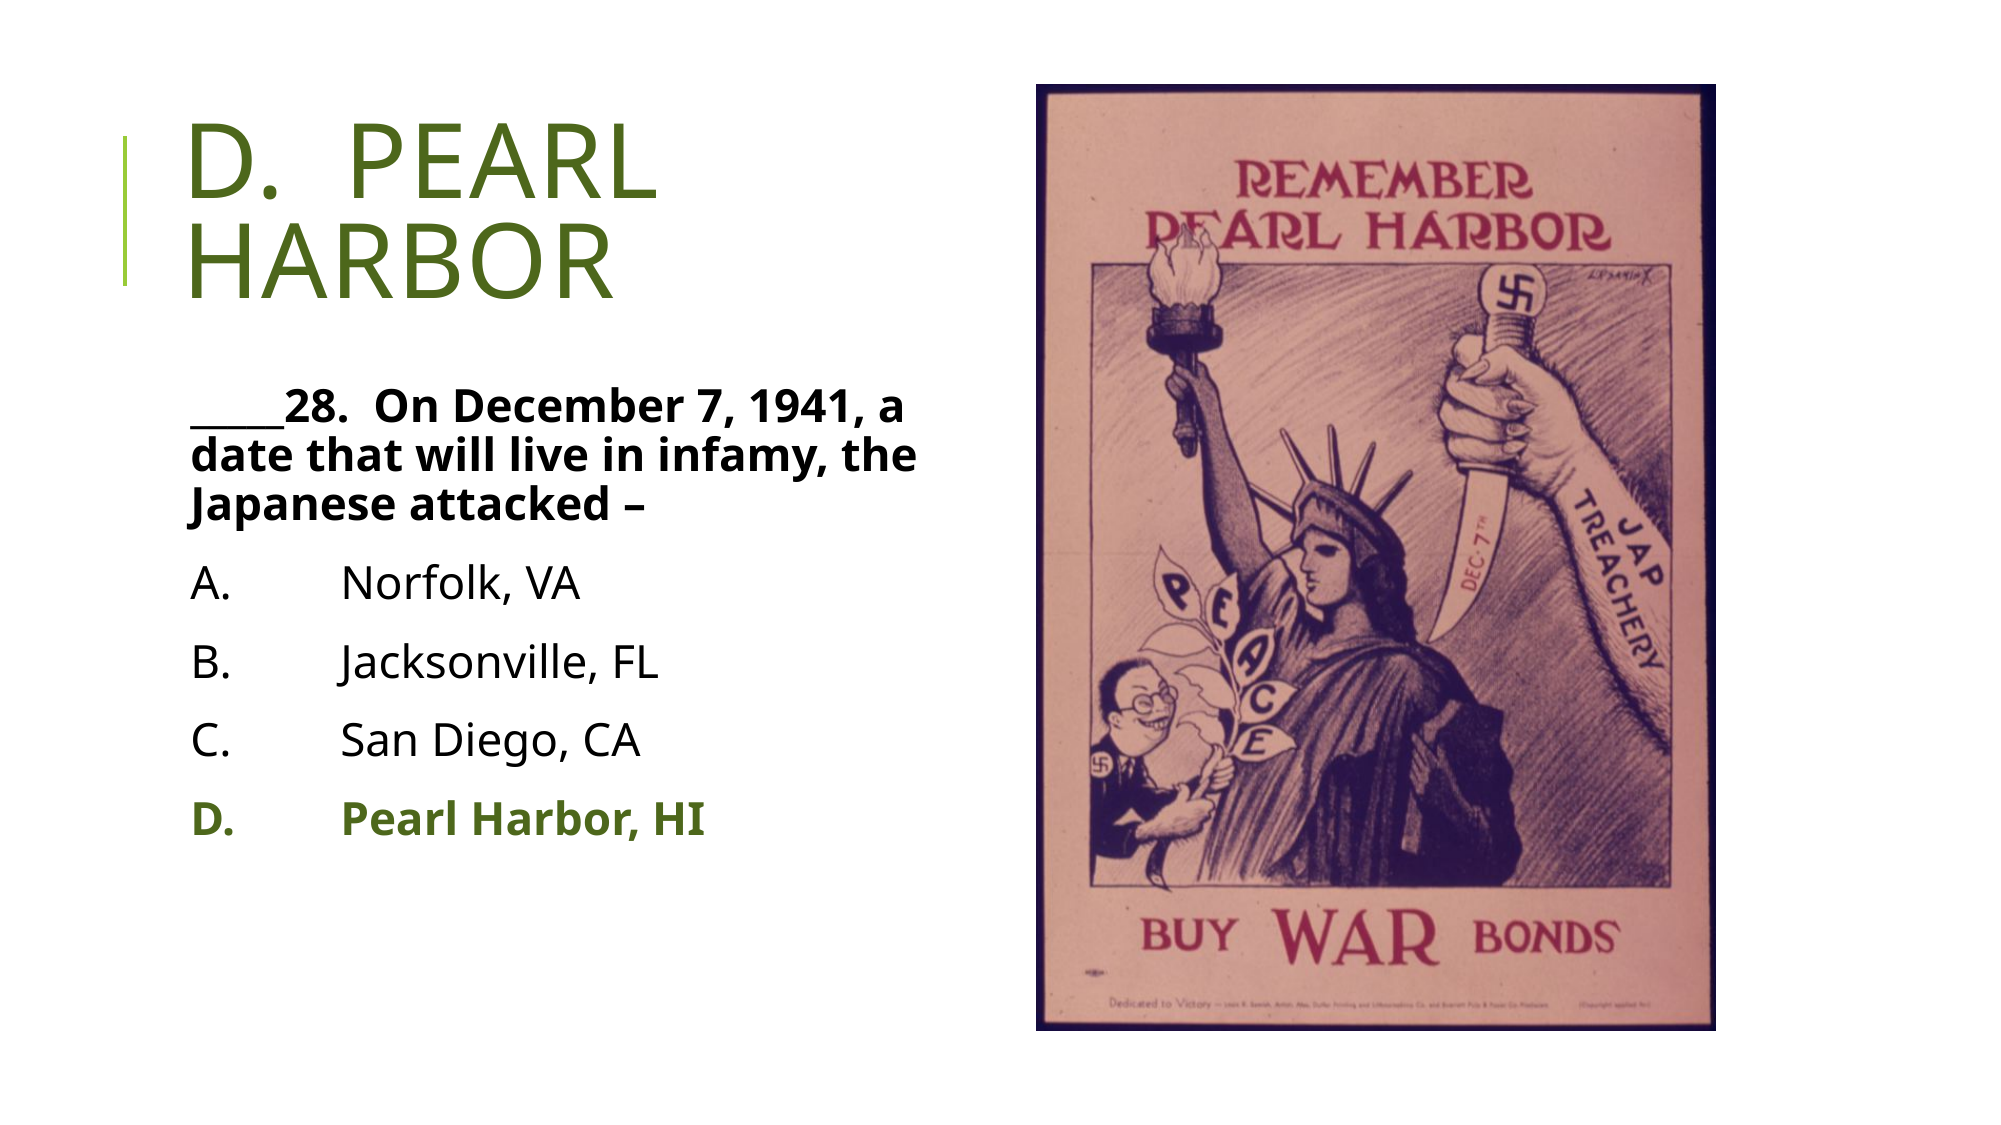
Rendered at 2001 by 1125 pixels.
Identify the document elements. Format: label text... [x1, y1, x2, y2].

list _____28. On December 7, 1941, a date that will live in infamy, the Japanese attacked – A. Norfolk, VA B. Jacksonville, FL C. San Diego, CA D. Pearl Harbor, HI [168, 375, 948, 1035]
title D. Pearl Harbor [168, 96, 855, 342]
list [1036, 84, 1716, 1032]
